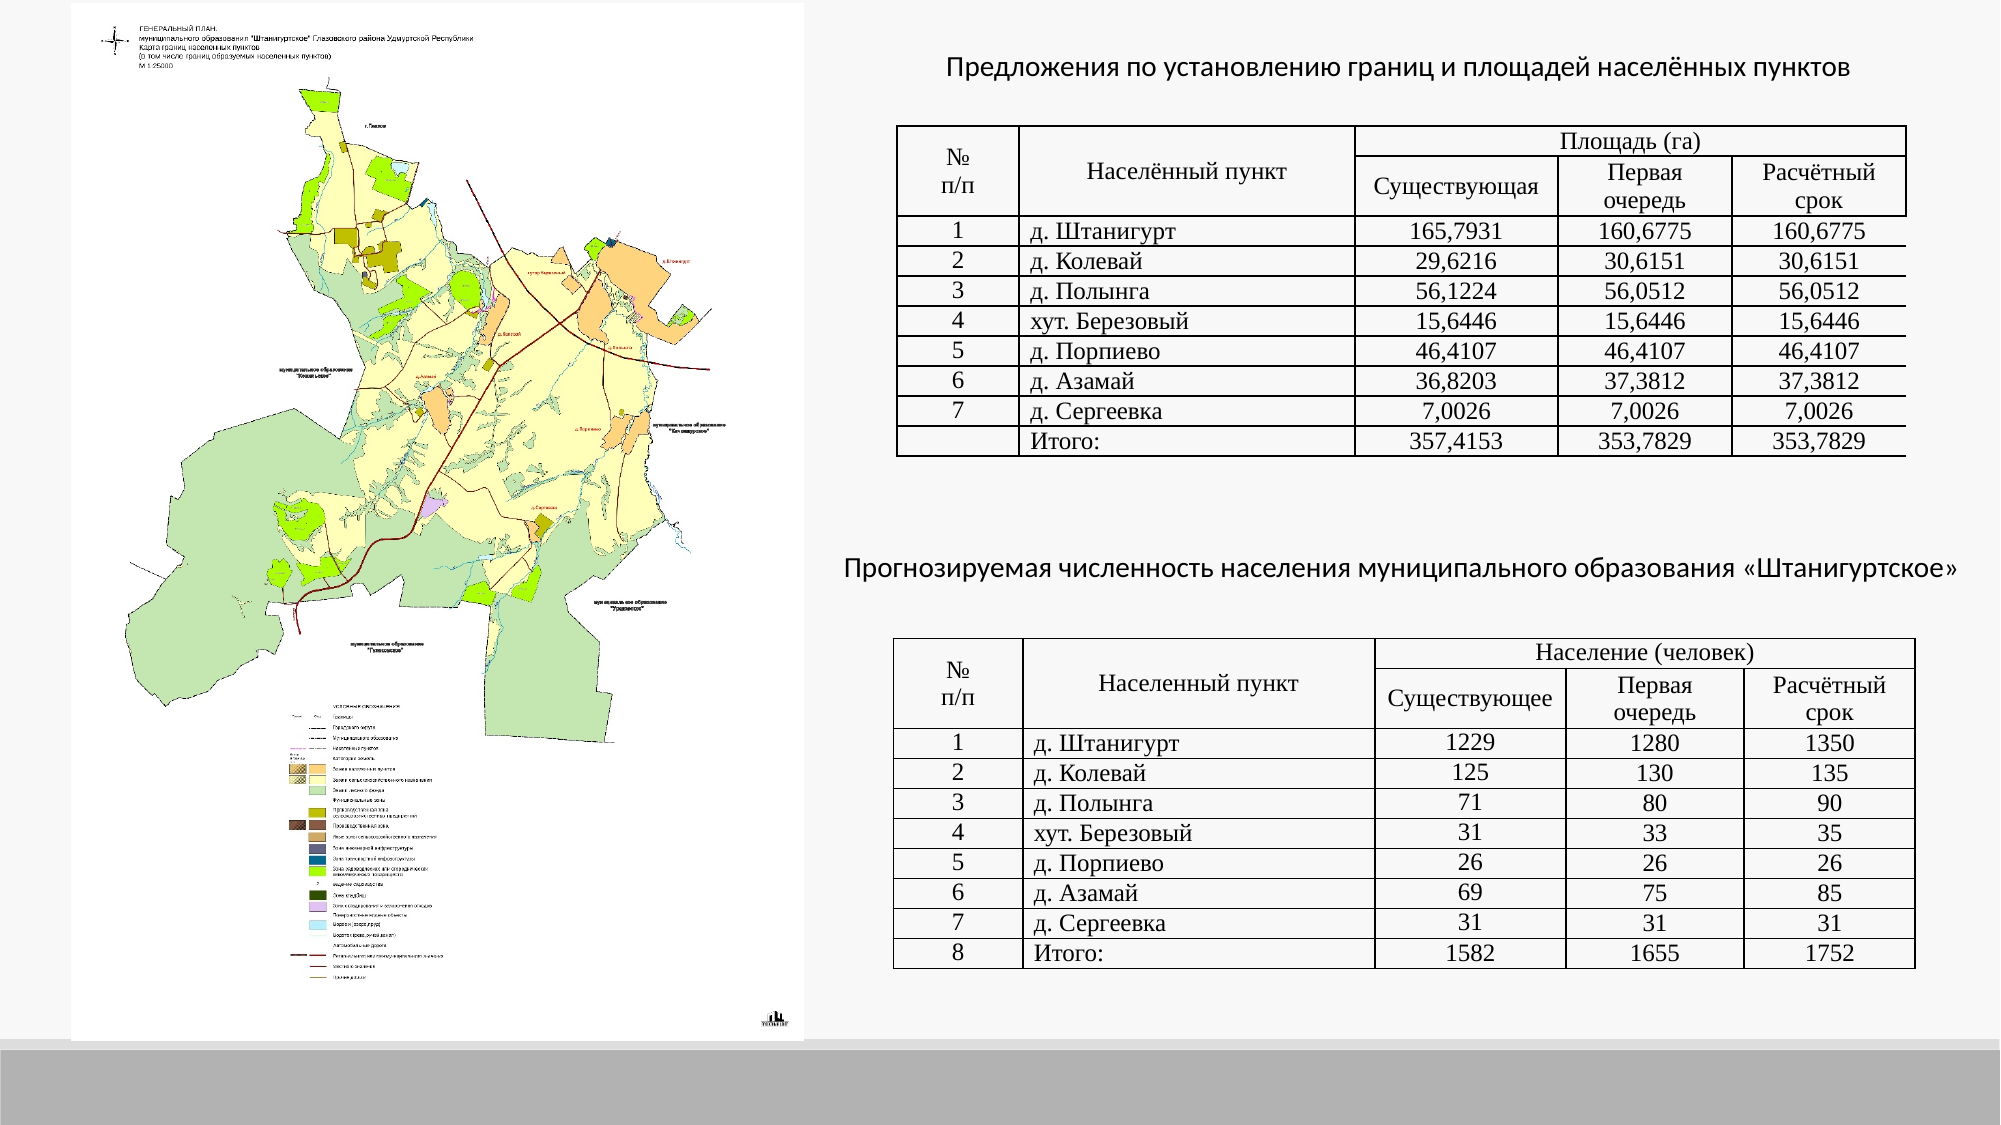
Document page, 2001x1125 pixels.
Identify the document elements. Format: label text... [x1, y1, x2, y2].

table_cell 353,7829 [1559, 427, 1731, 455]
table_cell д. Полынга [1024, 789, 1374, 818]
table_cell 7 [898, 397, 1018, 425]
table_cell 35 [1745, 819, 1914, 848]
table_cell Первая очередь [1567, 669, 1743, 728]
table_header № п/п [894, 639, 1022, 728]
table_cell д. Колевай [1020, 247, 1354, 275]
table_cell 8 [894, 939, 1022, 968]
table_cell д. Штанигурт [1024, 729, 1374, 758]
table_cell 26 [1376, 849, 1565, 878]
table_cell 130 [1567, 759, 1743, 788]
table_cell 85 [1745, 879, 1914, 908]
table_cell 1229 [1376, 729, 1565, 758]
text_box Предложения по установлению границ и площадей населённых пунктов [931, 39, 1907, 90]
table_cell 31 [1376, 819, 1565, 848]
table_cell 2 [894, 759, 1022, 788]
table_cell 1752 [1745, 939, 1914, 968]
table_cell 56,0512 [1559, 277, 1731, 305]
table_cell 7,0026 [1733, 397, 1906, 425]
table_cell 160,6775 [1559, 217, 1731, 245]
table_cell д. Сергеевка [1024, 909, 1374, 938]
table_cell 15,6446 [1733, 307, 1906, 335]
table_cell д. Порпиево [1024, 849, 1374, 878]
table_cell 80 [1567, 789, 1743, 818]
table_cell 6 [898, 367, 1018, 395]
table_header № п/п [898, 127, 1018, 215]
table_cell 30,6151 [1559, 247, 1731, 275]
table_cell д. Азамай [1020, 367, 1354, 395]
table_cell 4 [898, 307, 1018, 335]
table_cell 26 [1567, 849, 1743, 878]
table_cell д. Полынга [1020, 277, 1354, 305]
table_cell 56,1224 [1356, 277, 1557, 305]
table_cell 7,0026 [1559, 397, 1731, 425]
table_cell 46,4107 [1733, 337, 1906, 365]
table_cell Итого: [1020, 427, 1354, 455]
table_cell 56,0512 [1733, 277, 1906, 305]
table_cell д. Азамай [1024, 879, 1374, 908]
table_cell 1350 [1745, 729, 1914, 758]
table_cell 1655 [1567, 939, 1743, 968]
table_cell 357,4153 [1356, 427, 1557, 455]
table_cell 4 [894, 819, 1022, 848]
table_cell 1280 [1567, 729, 1743, 758]
table_cell 3 [894, 789, 1022, 818]
table_cell Расчётный срок [1745, 669, 1914, 728]
table_cell Итого: [1024, 939, 1374, 968]
table_cell 125 [1376, 759, 1565, 788]
table_cell 71 [1376, 789, 1565, 818]
table_header Площадь (га) [1356, 127, 1905, 155]
table_cell 1 [898, 217, 1018, 245]
table_cell 33 [1567, 819, 1743, 848]
table_cell [898, 427, 1018, 455]
table_cell Первая очередь [1559, 157, 1731, 215]
table_cell 353,7829 [1733, 427, 1906, 455]
table_cell д. Штанигурт [1020, 217, 1354, 245]
table_cell 15,6446 [1559, 307, 1731, 335]
table_cell 37,3812 [1733, 367, 1906, 395]
table_cell 30,6151 [1733, 247, 1906, 275]
table_cell 75 [1567, 879, 1743, 908]
table_header Население (человек) [1376, 639, 1914, 668]
table_cell Существующая [1356, 157, 1557, 215]
table_cell 7,0026 [1356, 397, 1557, 425]
table_header Населённый пункт [1020, 127, 1354, 215]
table_cell 160,6775 [1733, 217, 1906, 245]
table_cell 165,7931 [1356, 217, 1557, 245]
table_cell 135 [1745, 759, 1914, 788]
picture [70, 3, 804, 1042]
table_cell 36,8203 [1356, 367, 1557, 395]
table_cell д. Колевай [1024, 759, 1374, 788]
table_cell 5 [898, 337, 1018, 365]
table_cell д. Сергеевка [1020, 397, 1354, 425]
table_cell 15,6446 [1356, 307, 1557, 335]
table_cell хут. Березовый [1020, 307, 1354, 335]
table_cell 46,4107 [1559, 337, 1731, 365]
table_cell 6 [894, 879, 1022, 908]
table_cell 2 [898, 247, 1018, 275]
table_cell 31 [1745, 909, 1914, 938]
table_cell Существующее [1376, 669, 1565, 728]
table_cell 37,3812 [1559, 367, 1731, 395]
table_header Населенный пункт [1024, 639, 1374, 728]
table_cell 1582 [1376, 939, 1565, 968]
table_cell 90 [1745, 789, 1914, 818]
table_cell 46,4107 [1356, 337, 1557, 365]
table_cell 26 [1745, 849, 1914, 878]
table_cell 7 [894, 909, 1022, 938]
table_cell Расчётный срок [1733, 157, 1905, 215]
text_box Прогнозируемая численность населения муниципального образования «Штанигуртское» [812, 532, 2000, 592]
table_cell хут. Березовый [1024, 819, 1374, 848]
table_cell 31 [1376, 909, 1565, 938]
table_cell 3 [898, 277, 1018, 305]
table_cell д. Порпиево [1020, 337, 1354, 365]
table_cell 69 [1376, 879, 1565, 908]
table_cell 29,6216 [1356, 247, 1557, 275]
table_cell 31 [1567, 909, 1743, 938]
table_cell 1 [894, 729, 1022, 758]
table_cell 5 [894, 849, 1022, 878]
